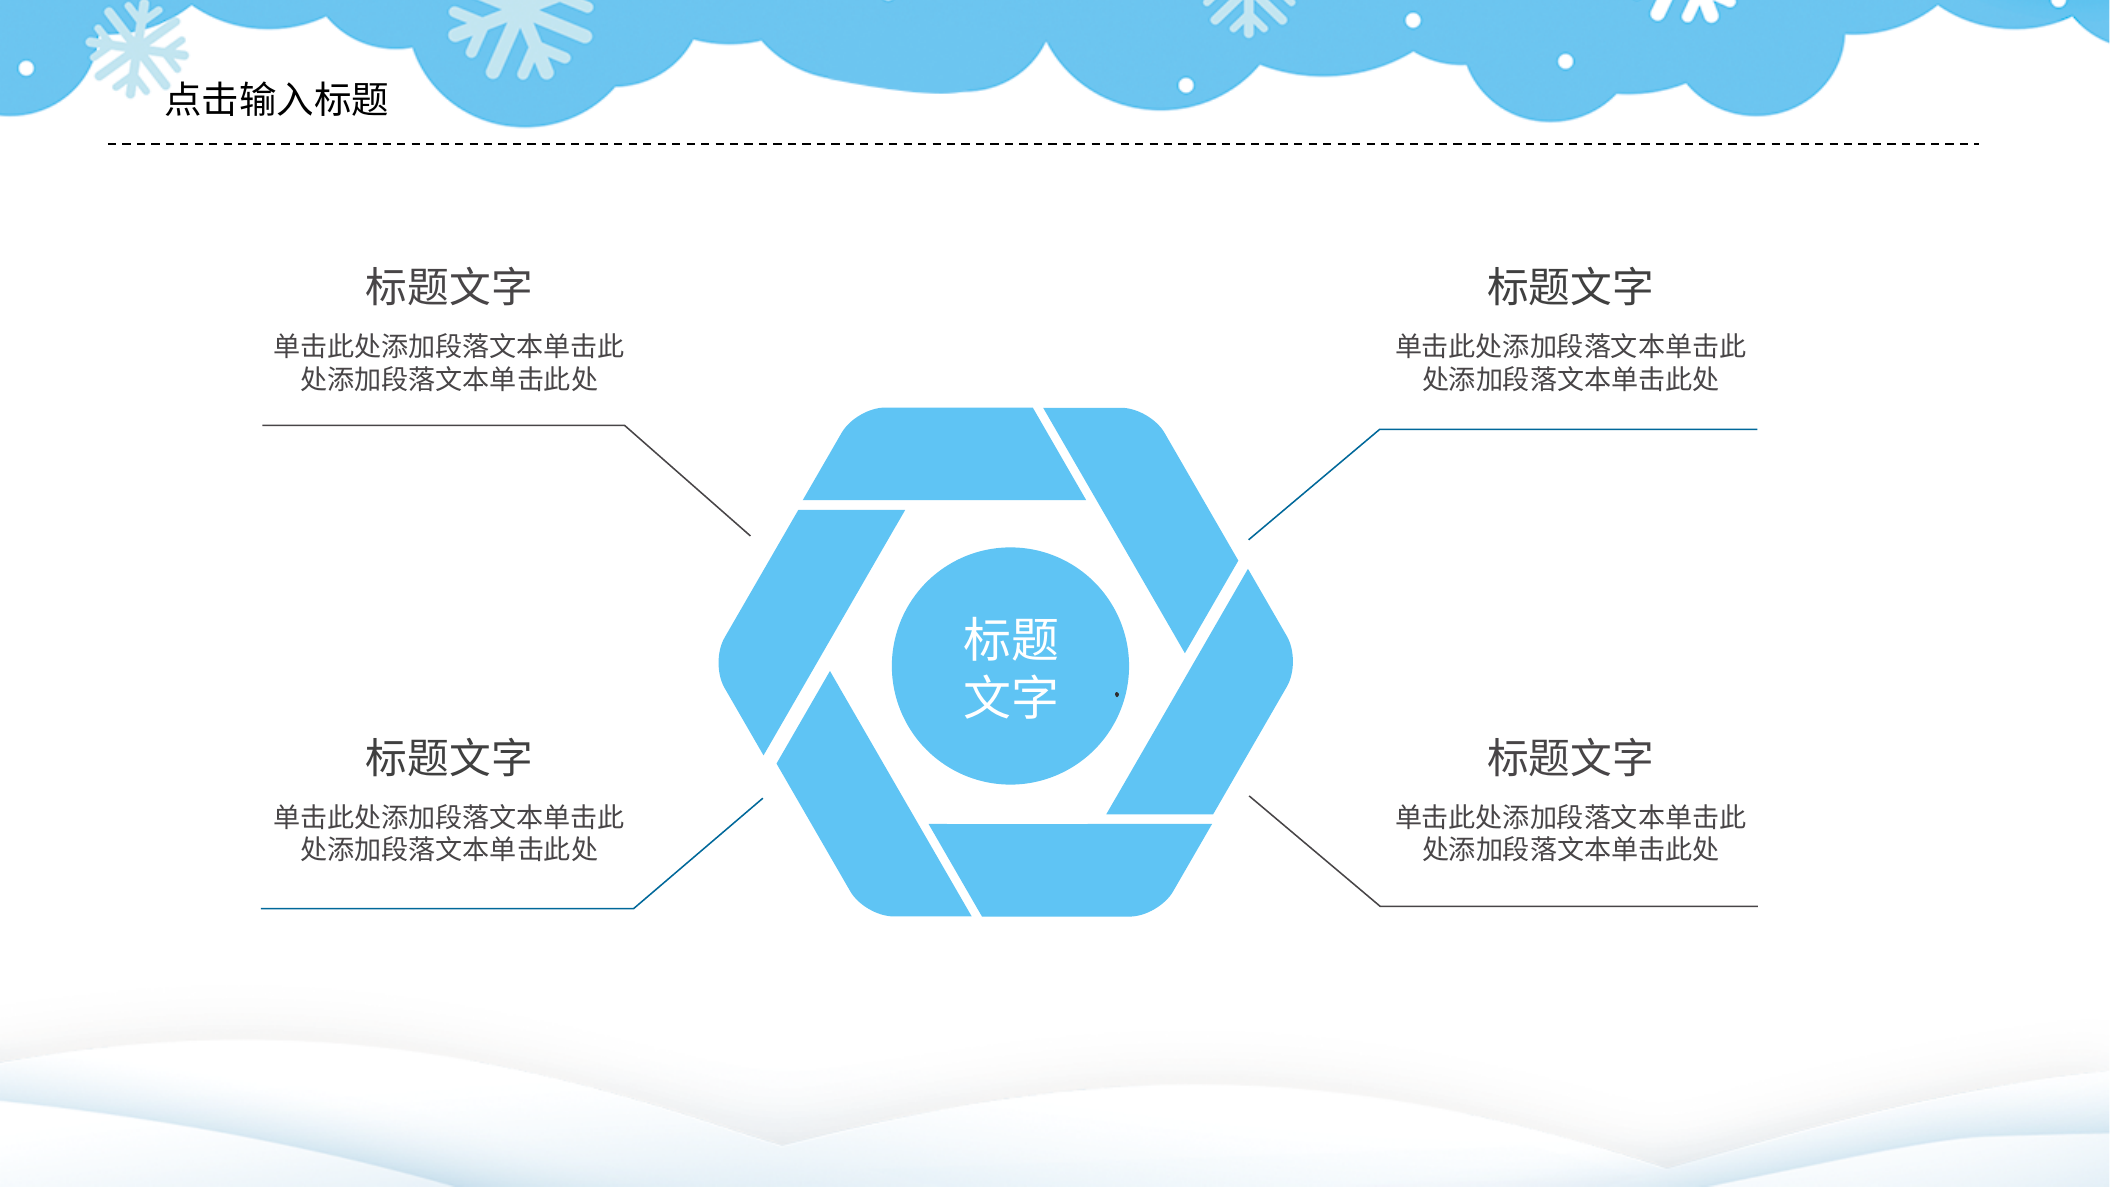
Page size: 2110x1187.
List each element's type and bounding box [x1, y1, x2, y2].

text_box [245, 252, 1774, 959]
text_box [0, 0, 2107, 1187]
